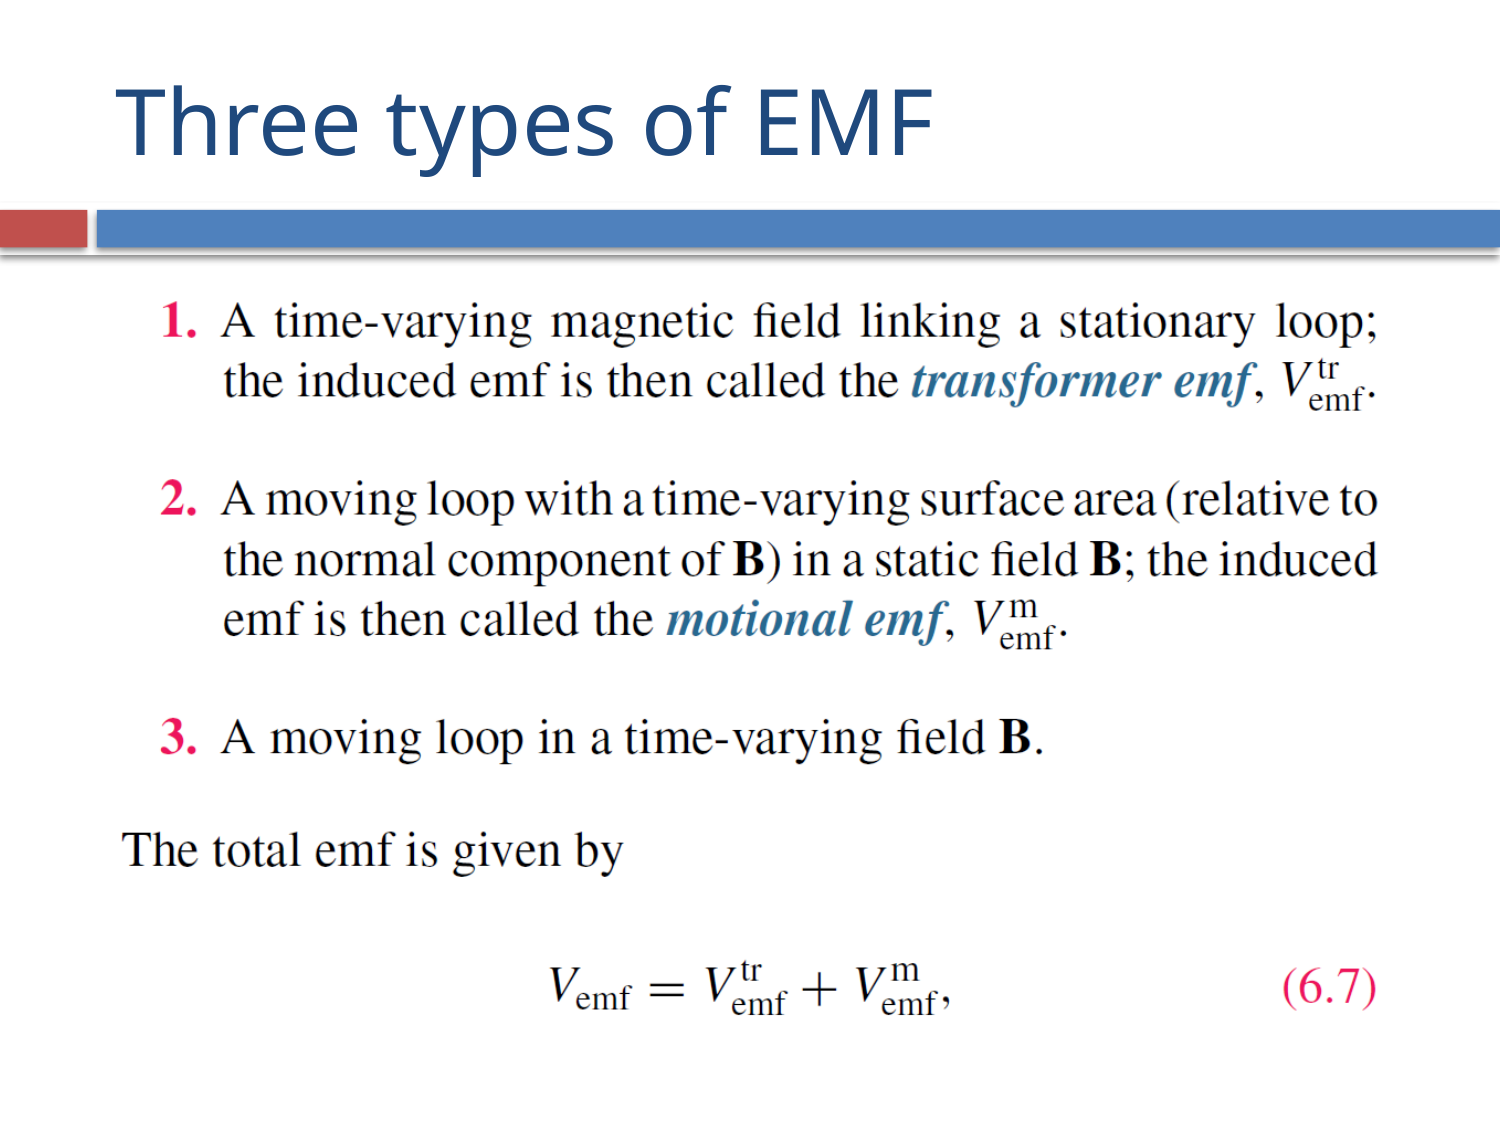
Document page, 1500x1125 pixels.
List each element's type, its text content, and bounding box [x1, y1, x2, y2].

text_box Three types of EMF [100, 37, 1438, 200]
picture [118, 287, 1382, 1026]
